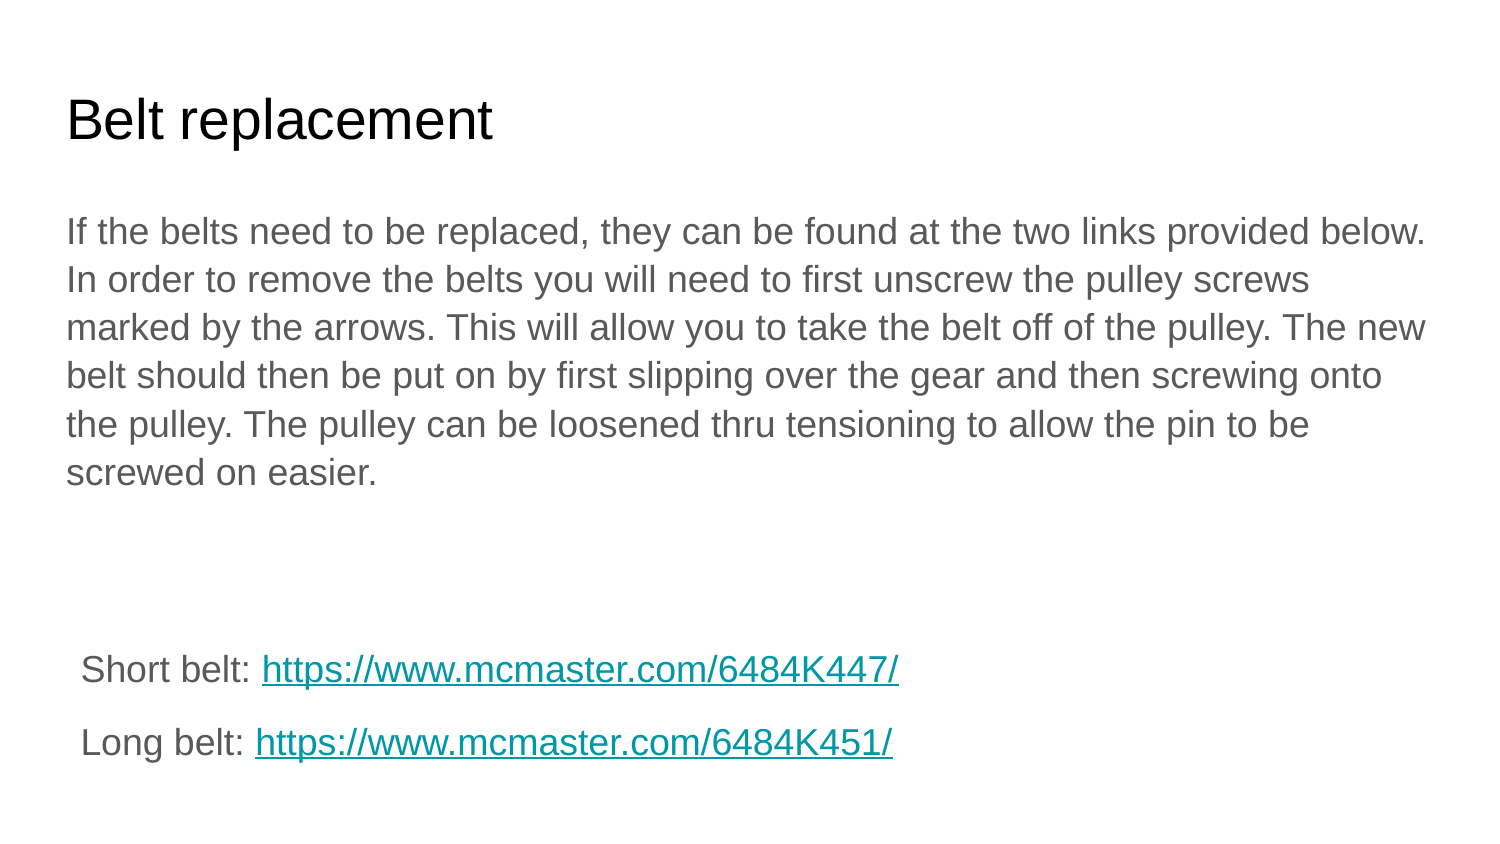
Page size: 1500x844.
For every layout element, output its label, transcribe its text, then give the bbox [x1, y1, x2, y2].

list If the belts need to be replaced, they can be found at the two links provided below. In order to remove the belts you will need to first unscrew the pulley screws marked by the arrows. This will allow you to take the belt off of the pulley. The new belt should then be put on by first slipping over the gear and then screwing onto the pulley. The pulley can be loosened thru tensioning to allow the pin to be screwed on easier. [51, 189, 1449, 750]
title Belt replacement [51, 72, 1449, 167]
list Short belt: https://www.mcmaster.com/6484K447/ Long belt: https://www.mcmaster.com/6484K451/ [65, 626, 1464, 844]
